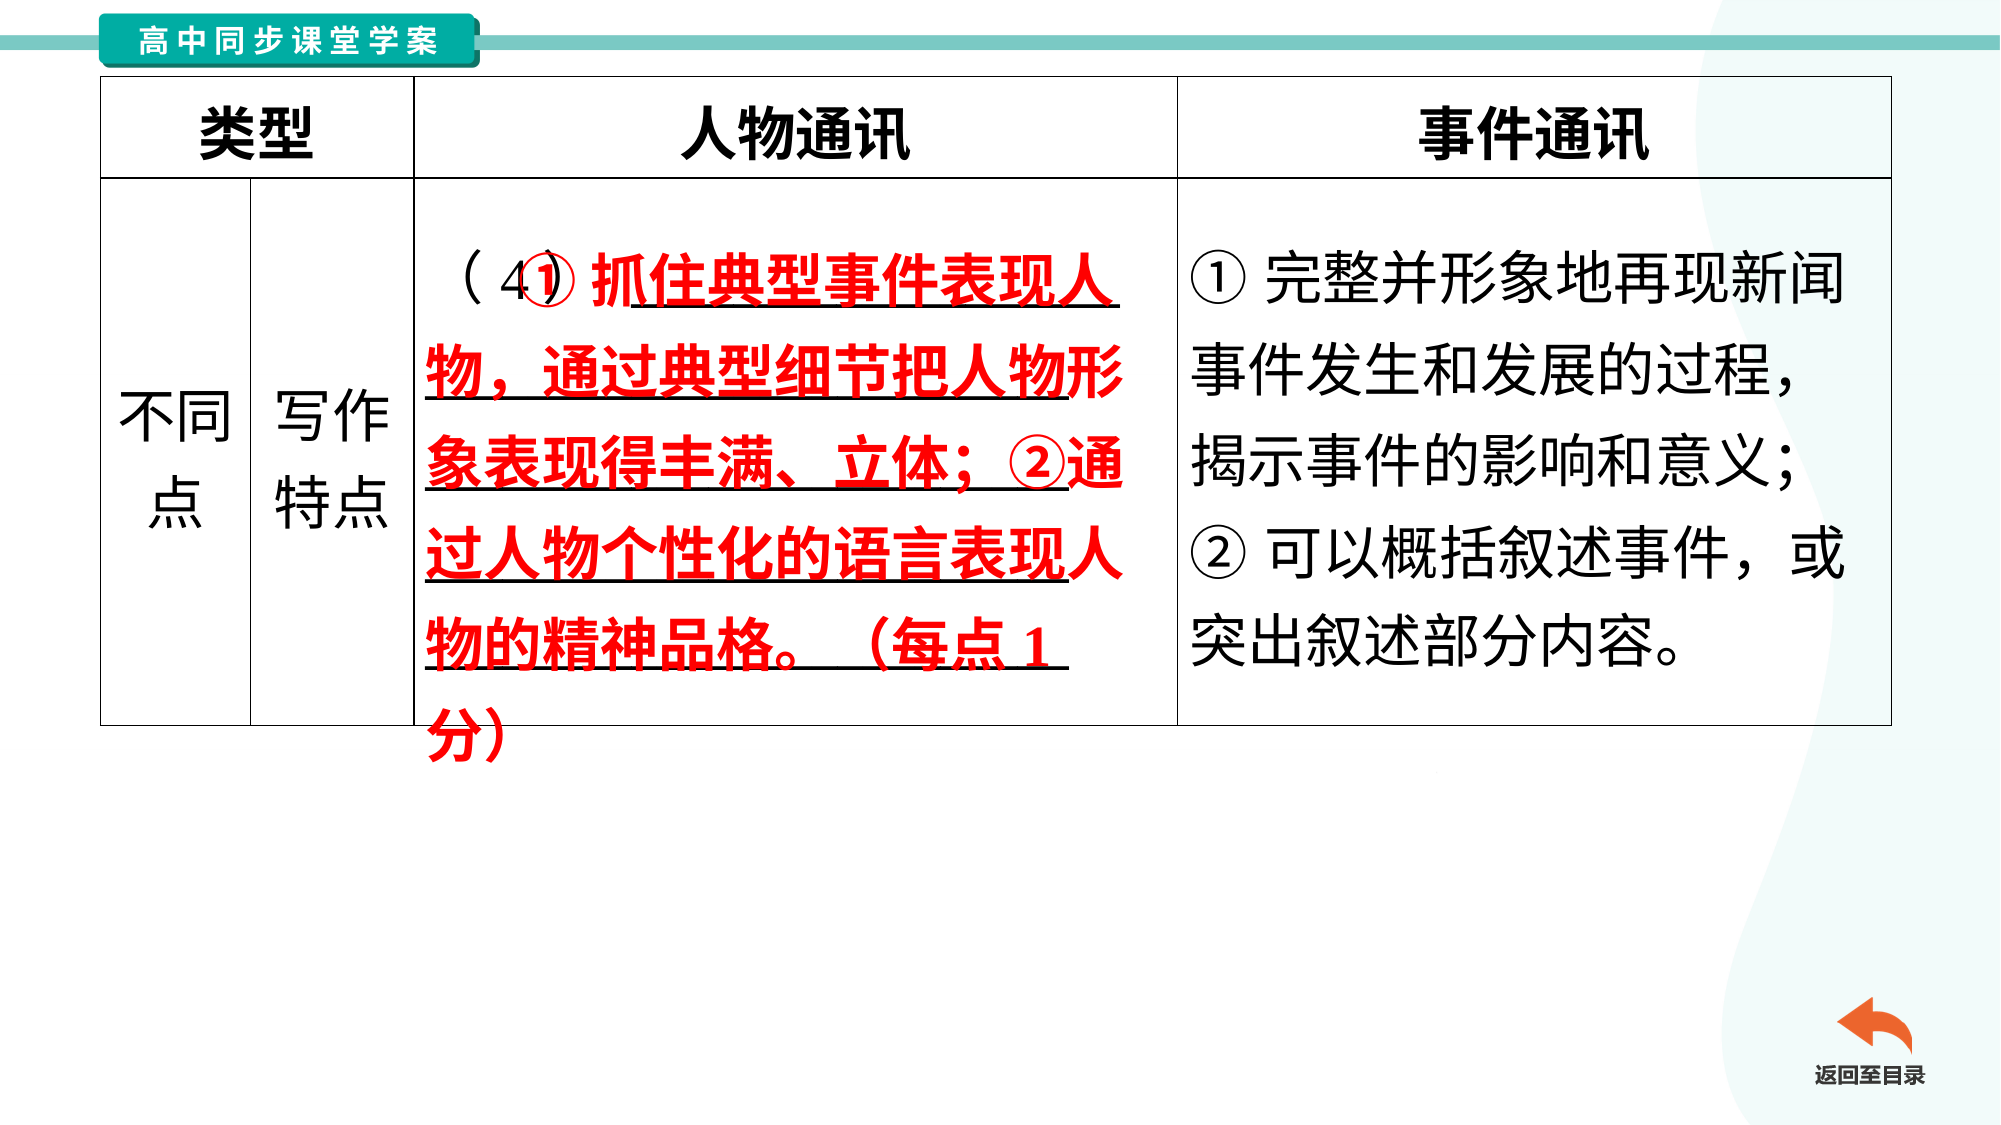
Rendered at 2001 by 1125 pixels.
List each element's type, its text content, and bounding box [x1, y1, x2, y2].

table_cell 不同 点 [101, 179, 250, 725]
table_header 类型 [101, 77, 413, 177]
table_cell 写作 特点 [251, 179, 413, 725]
table_cell （4） ___________________ _________________________ _________________________ _________________________ _________________________ [415, 179, 1177, 725]
table_header 事件通讯 [1178, 77, 1891, 177]
table_cell ①完整并形象地再现新闻 事件发生和发展的过程， 揭示事件的影响和意义； ②可以概括叙述事件，或 突出叙述部分内容。 [1178, 179, 1891, 725]
picture [0, 0, 2000, 1125]
table_header 人物通讯 [415, 77, 1177, 177]
text_box ①抓住典型事件表现人物，通过典型细节把人物形象表现得丰满、立体；②通过人物个性化的语言表现人物的精神品格。（每点1分） [425, 222, 1169, 678]
